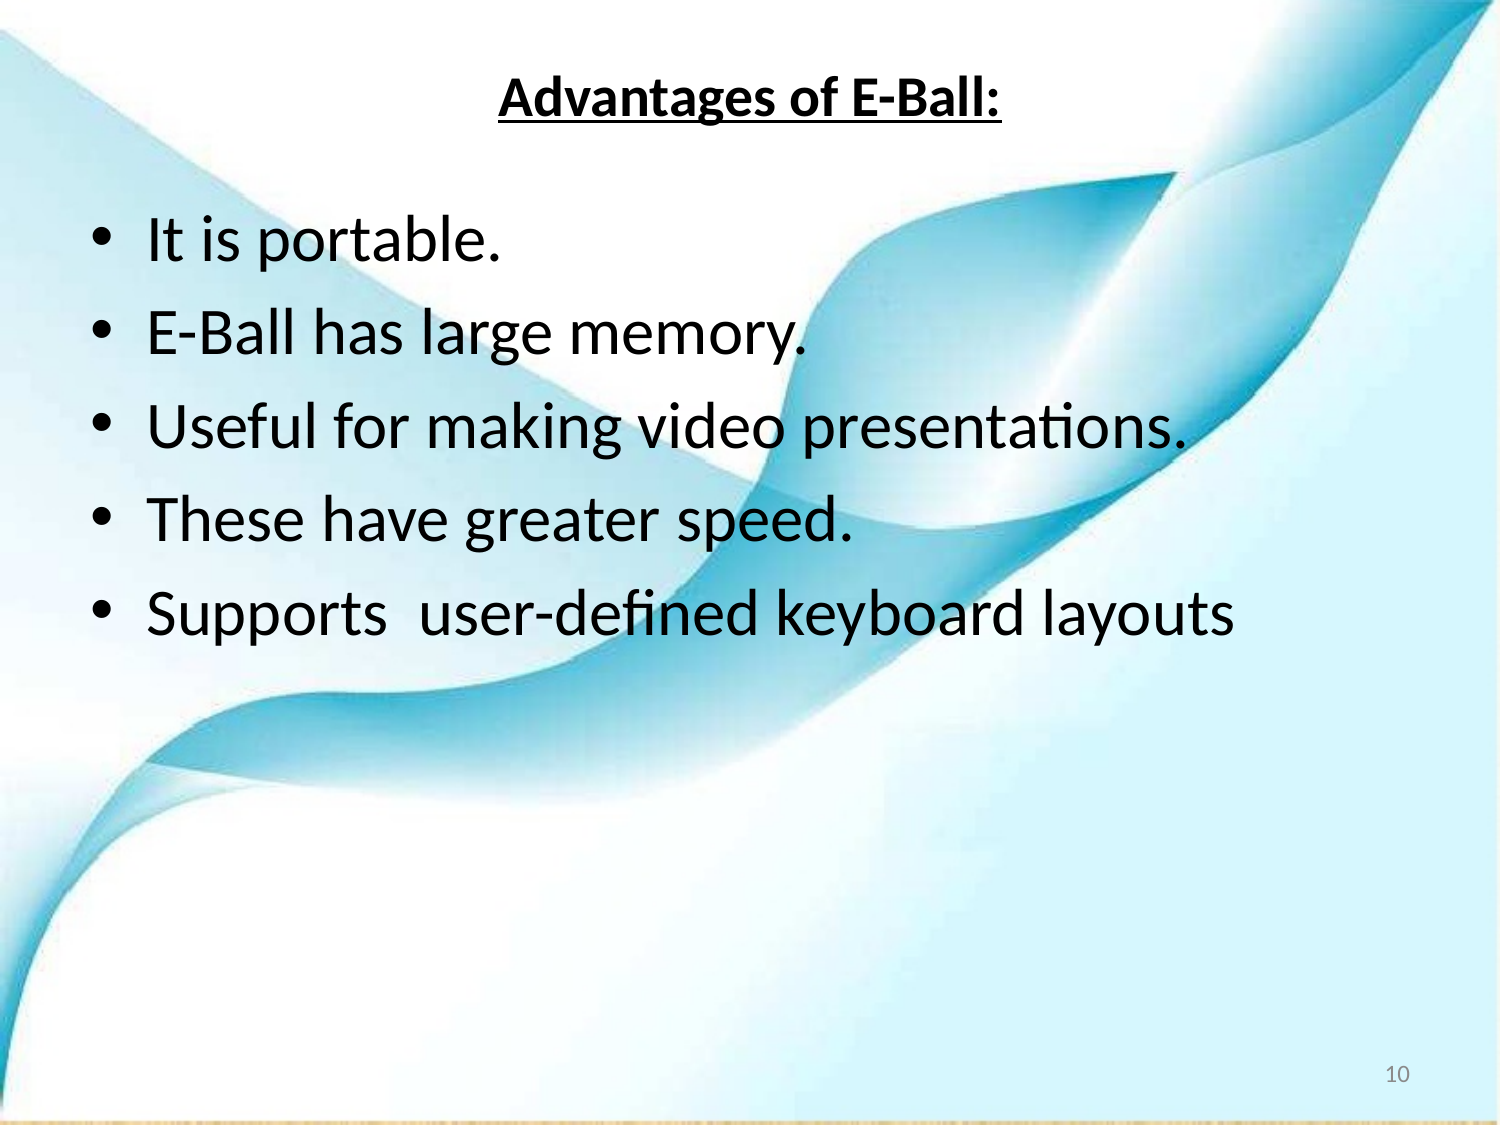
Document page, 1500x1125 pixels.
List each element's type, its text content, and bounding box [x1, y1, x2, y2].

slide_number 10 [1074, 1042, 1425, 1103]
list It is portable. E-Ball has large memory. Useful for making video presentations. These have greater speed. Supports user-defined keyboard layouts [74, 187, 1426, 1081]
title Advantages of E-Ball: [74, 49, 1426, 187]
picture [0, 0, 1500, 1125]
